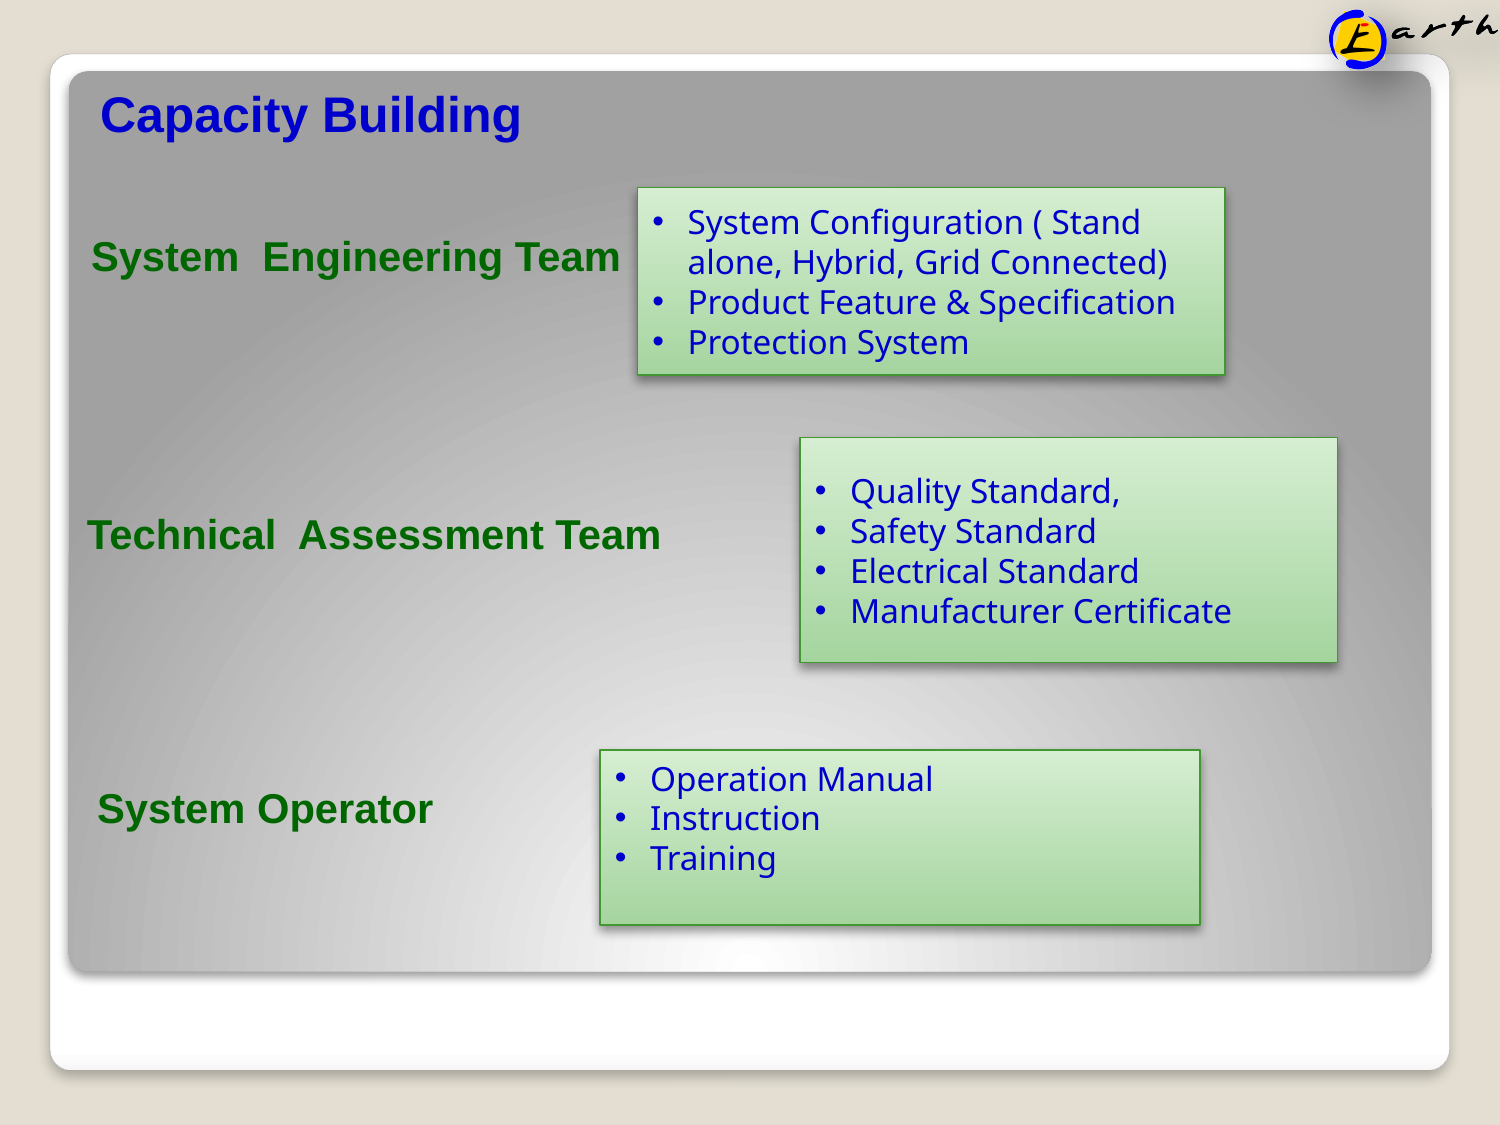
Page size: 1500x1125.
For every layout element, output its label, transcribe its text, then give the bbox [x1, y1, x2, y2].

text_box System Engineering Team [76, 221, 629, 287]
text_box Operation Manual Instruction Training [599, 749, 1201, 926]
text_box Technical Assessment Team [72, 500, 688, 565]
text_box System Operator [82, 774, 449, 840]
picture [1324, 0, 1500, 85]
text_box Quality Standard, Safety Standard Electrical Standard Manufacturer Certificate [799, 437, 1338, 663]
text_box Capacity Building [85, 74, 552, 150]
text_box System Configuration ( Stand alone, Hybrid, Grid Connected) Product Feature & Specification Protection System [637, 187, 1226, 376]
